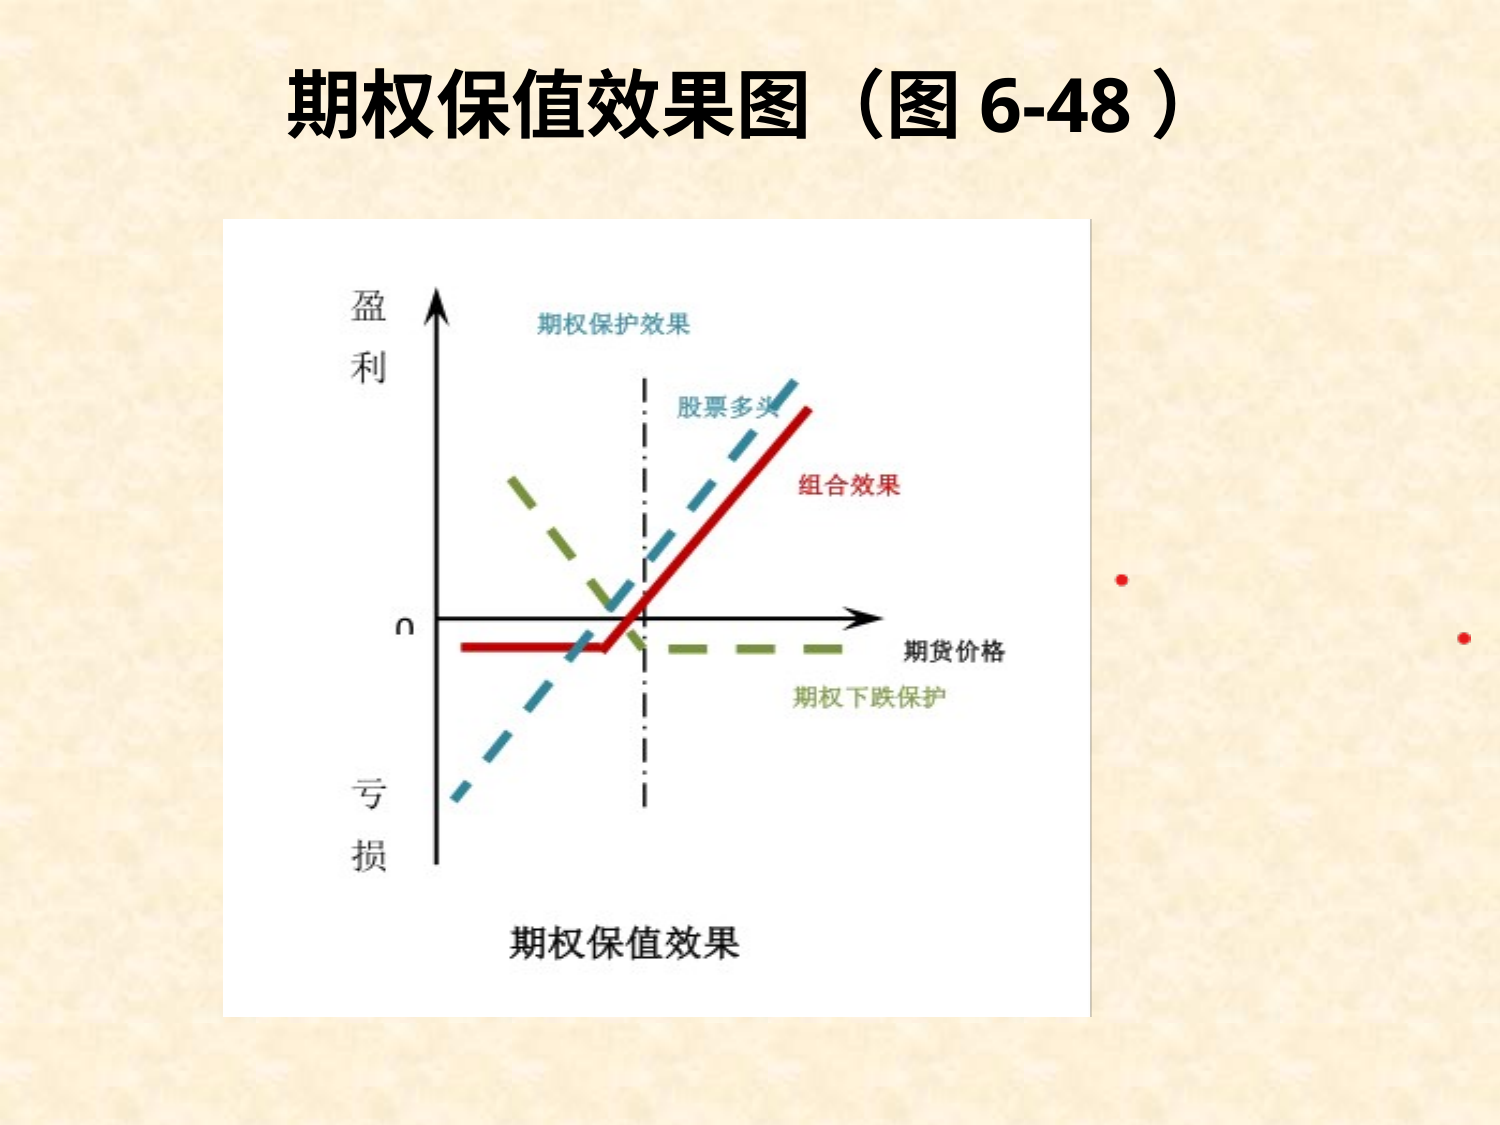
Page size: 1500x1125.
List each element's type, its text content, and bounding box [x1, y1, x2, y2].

picture [0, 0, 1500, 1125]
title 期权保值效果图（图6-48） [135, 45, 1376, 161]
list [223, 219, 1471, 1018]
